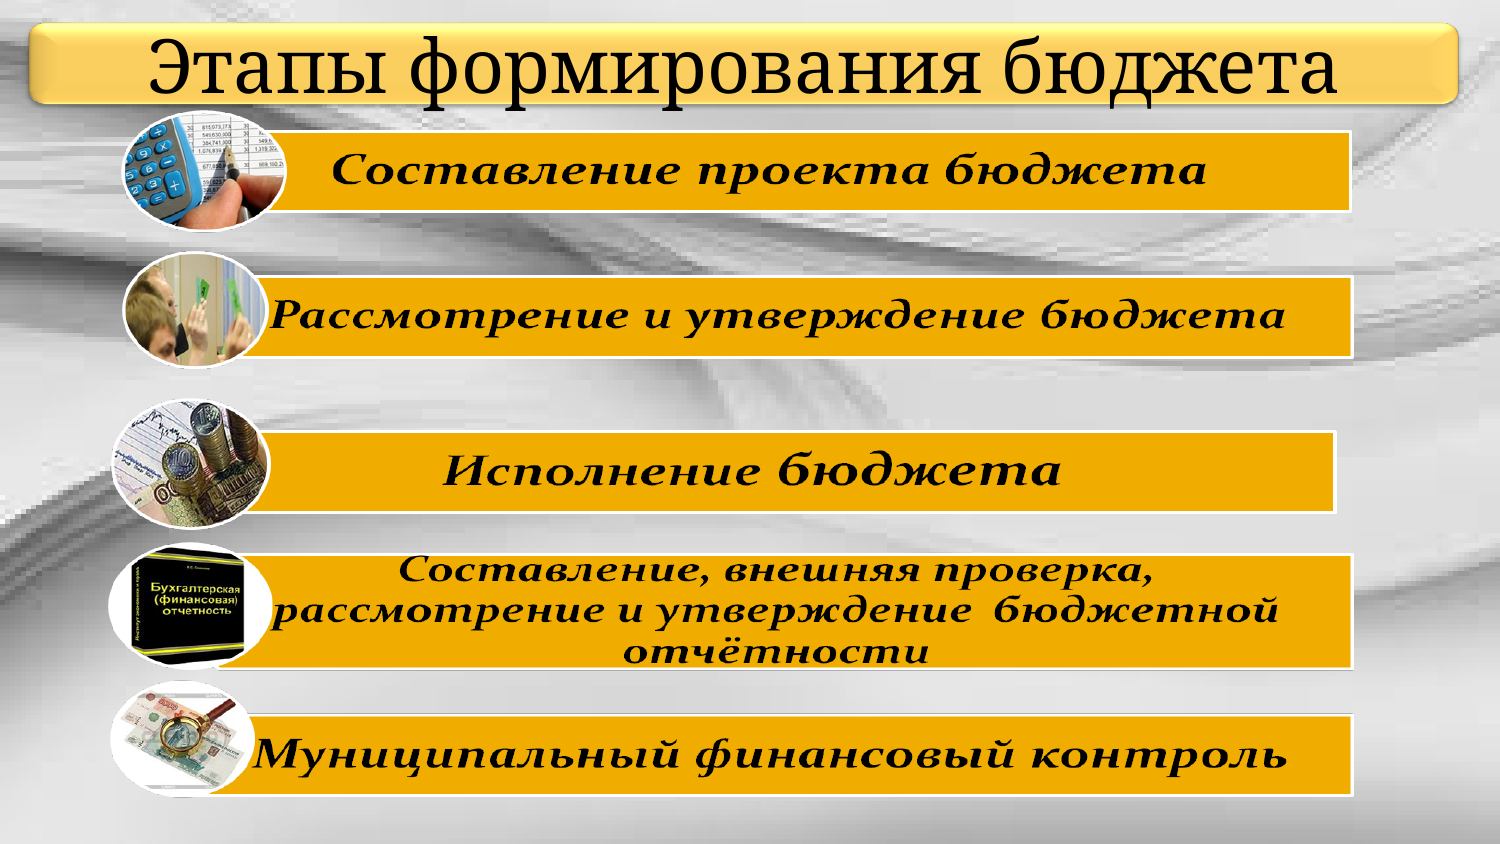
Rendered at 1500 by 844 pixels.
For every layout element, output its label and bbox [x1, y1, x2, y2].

picture [0, 0, 1500, 844]
text_box [18, 7, 1469, 114]
